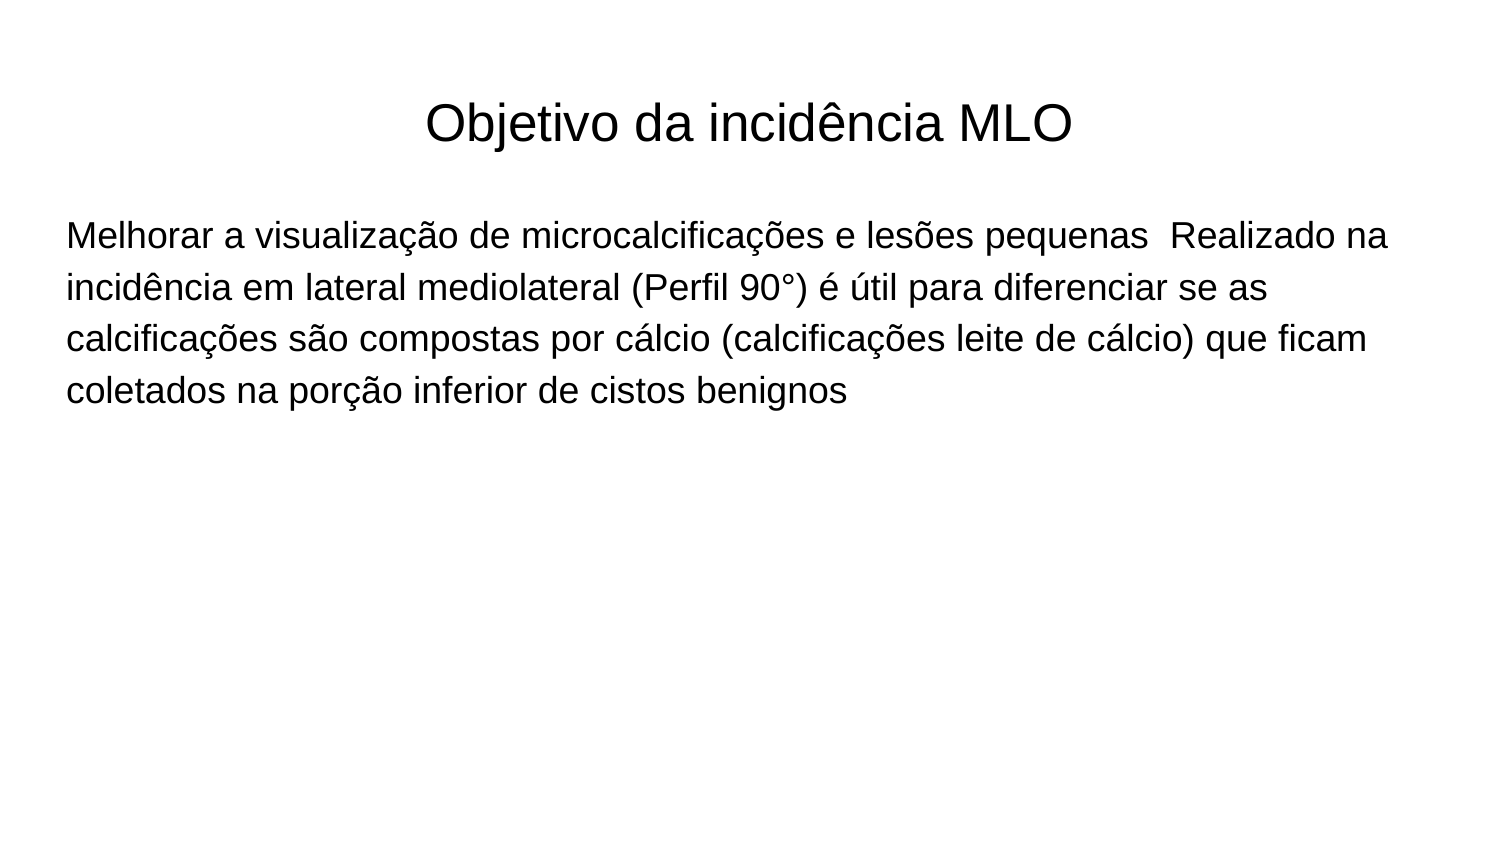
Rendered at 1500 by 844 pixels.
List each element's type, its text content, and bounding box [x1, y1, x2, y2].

title Objetivo da incidência MLO [51, 72, 1449, 167]
list Melhorar a visualização de microcalcificações e lesões pequenas Realizado na incidência em lateral mediolateral (Perfil 90°) é útil para diferenciar se as calcificações são compostas por cálcio (calcificações leite de cálcio) que ficam coletados na porção inferior de cistos benignos [51, 189, 1449, 750]
